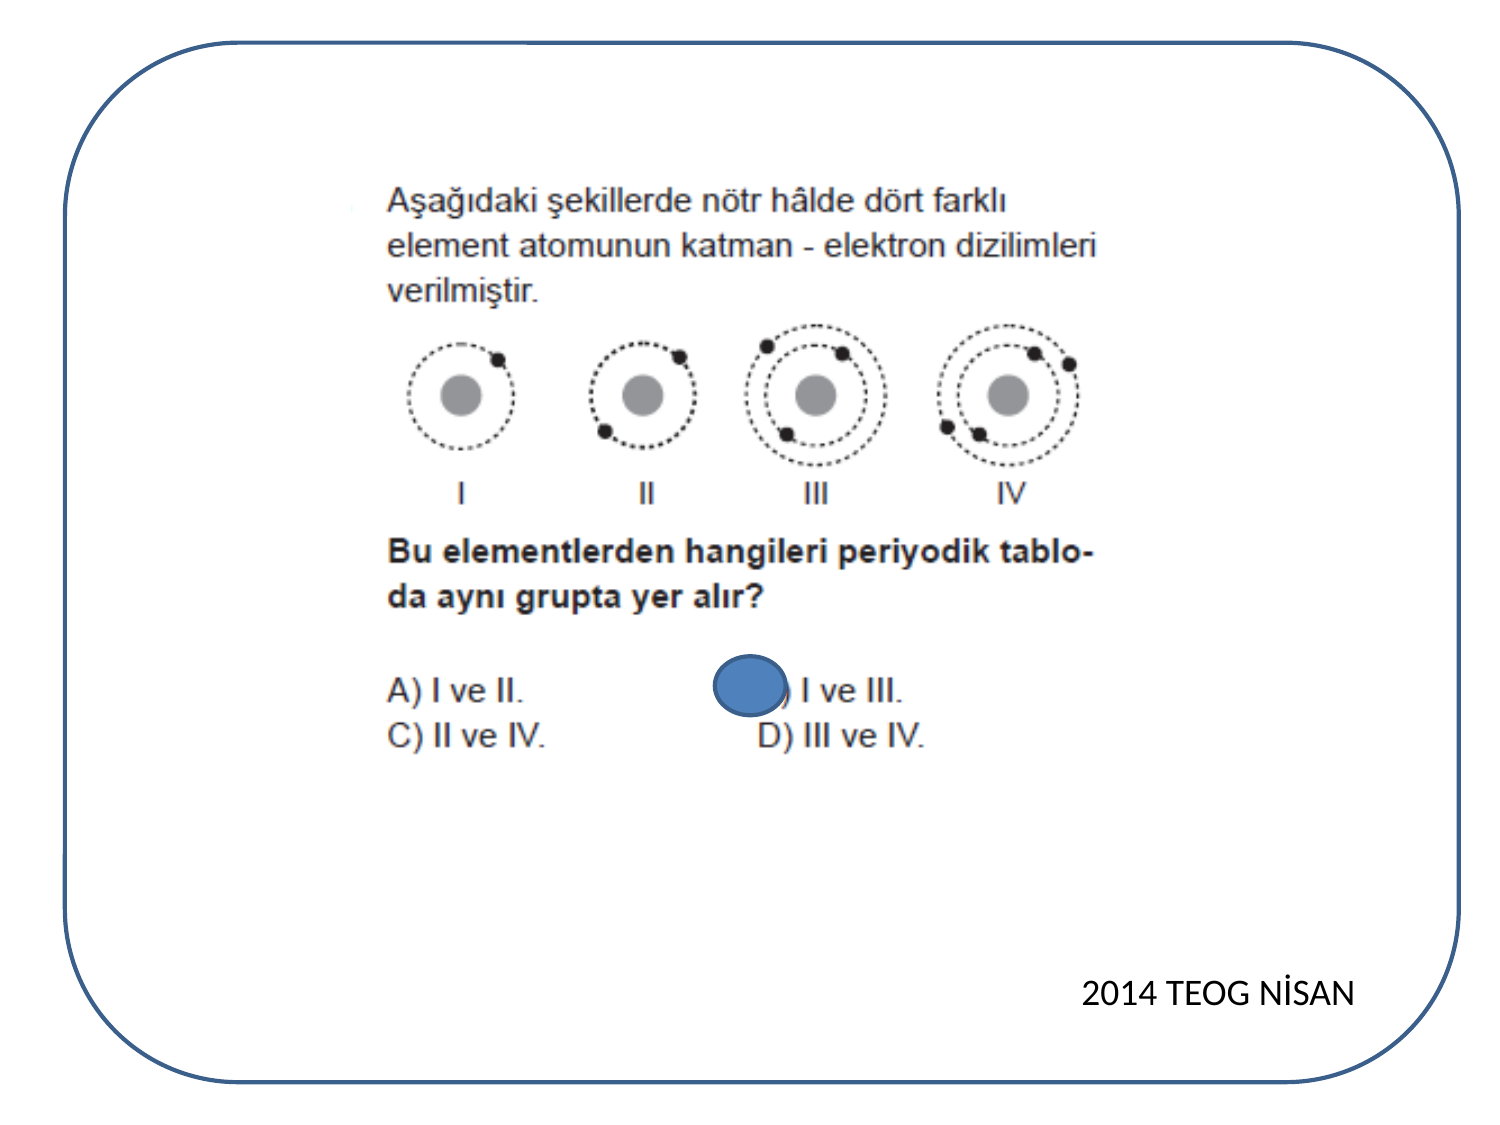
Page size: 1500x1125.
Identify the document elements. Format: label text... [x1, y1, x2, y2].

picture [351, 163, 1149, 777]
text_box [62, 40, 1461, 1085]
text_box 2014 TEOG NİSAN [1366, 1049, 1392, 1066]
